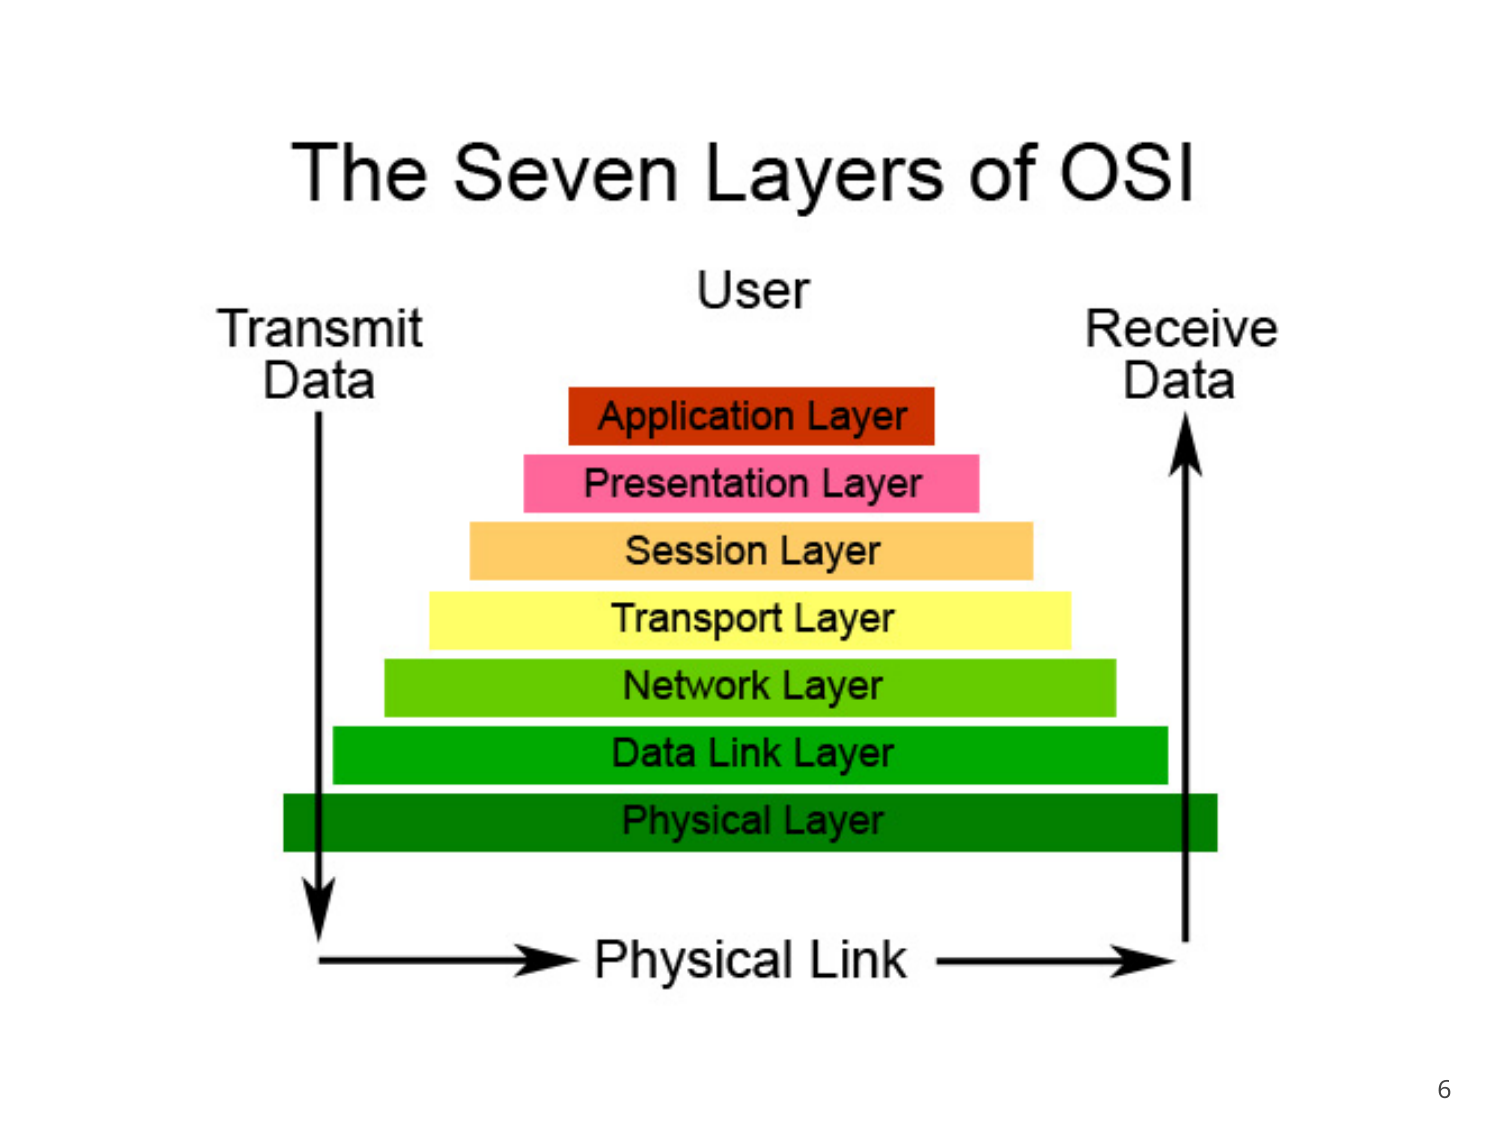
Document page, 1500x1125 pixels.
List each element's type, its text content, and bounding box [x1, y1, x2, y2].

slide_number 6 [1345, 1062, 1467, 1108]
picture [147, 89, 1362, 1039]
